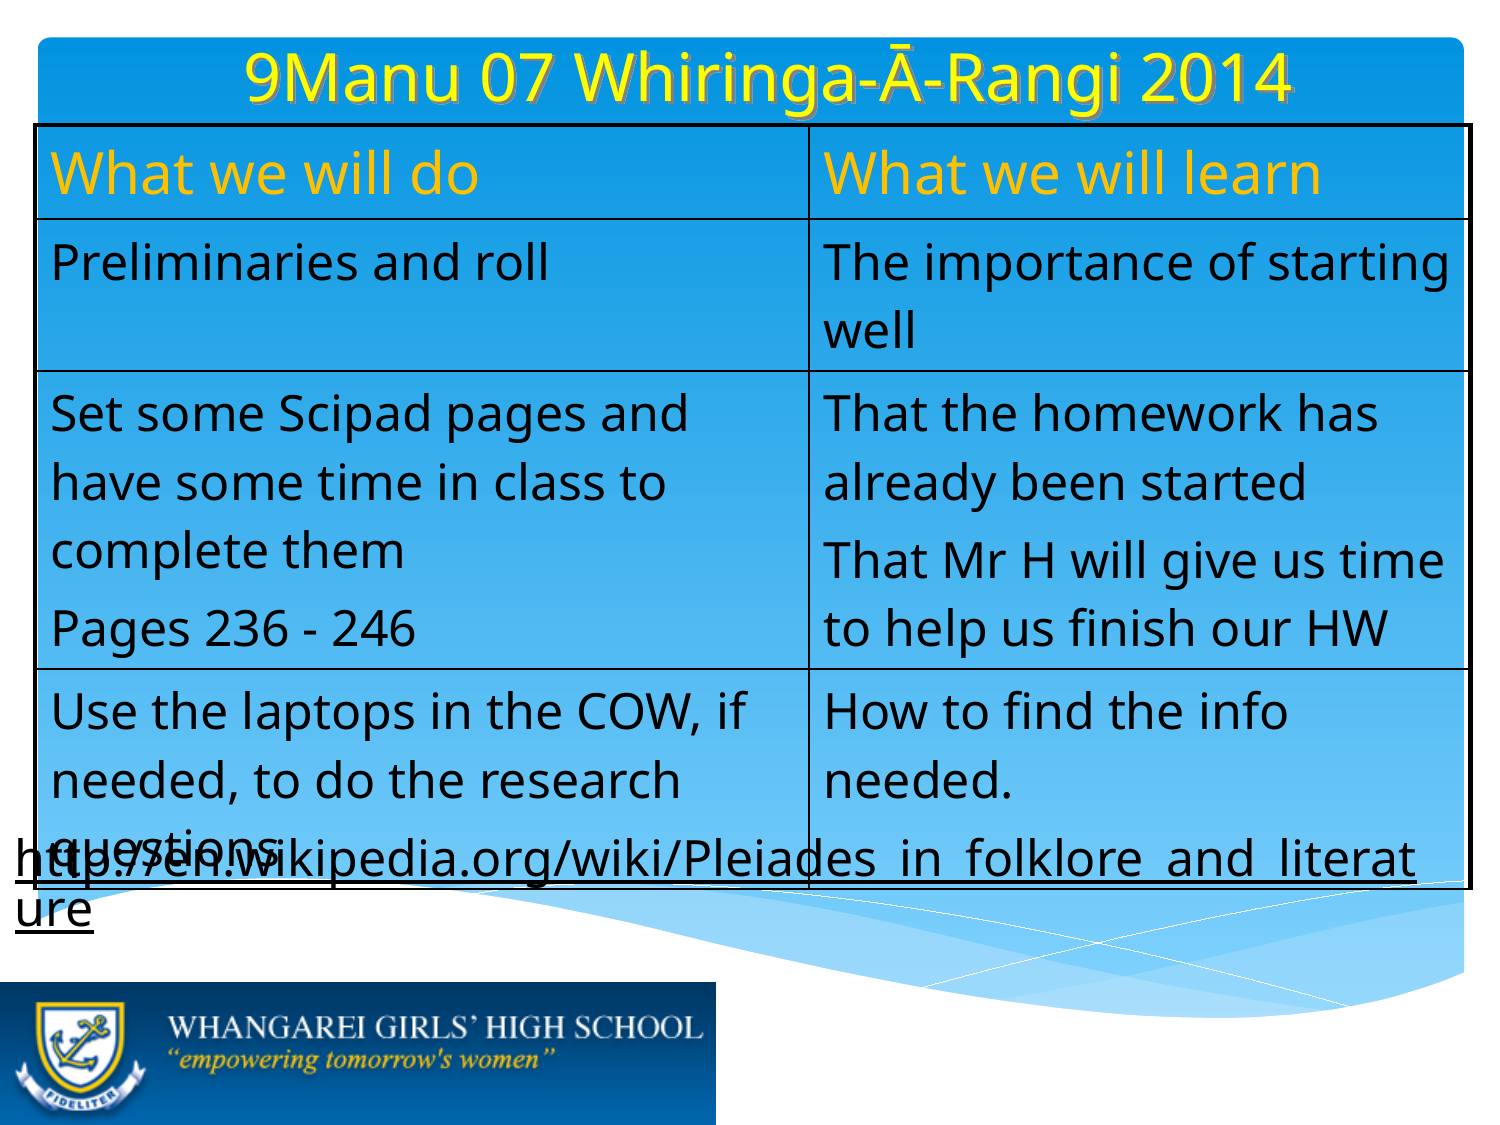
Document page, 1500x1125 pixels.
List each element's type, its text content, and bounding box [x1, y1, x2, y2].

table_cell How to find the info needed. [810, 670, 1468, 888]
text_box http://en.wikipedia.org/wiki/Pleiades_in_folklore_and_literature [0, 818, 1450, 962]
table_header What we will learn [810, 127, 1468, 218]
table_cell The importance of starting well [810, 220, 1468, 370]
table_cell Use the laptops in the COW, if needed, to do the research questions [37, 670, 808, 818]
picture [0, 982, 716, 1125]
table_cell That the homework has already been started That Mr H will give us time to help us finish our HW [810, 372, 1468, 668]
table_cell Preliminaries and roll [37, 220, 808, 370]
table_header What we will do [37, 127, 808, 218]
text_box 9Manu 07 Whiringa-Ā-Rangi 2014 [162, 24, 1375, 123]
table_cell Set some Scipad pages and have some time in class to complete them Pages 236 - 246 [37, 372, 808, 668]
